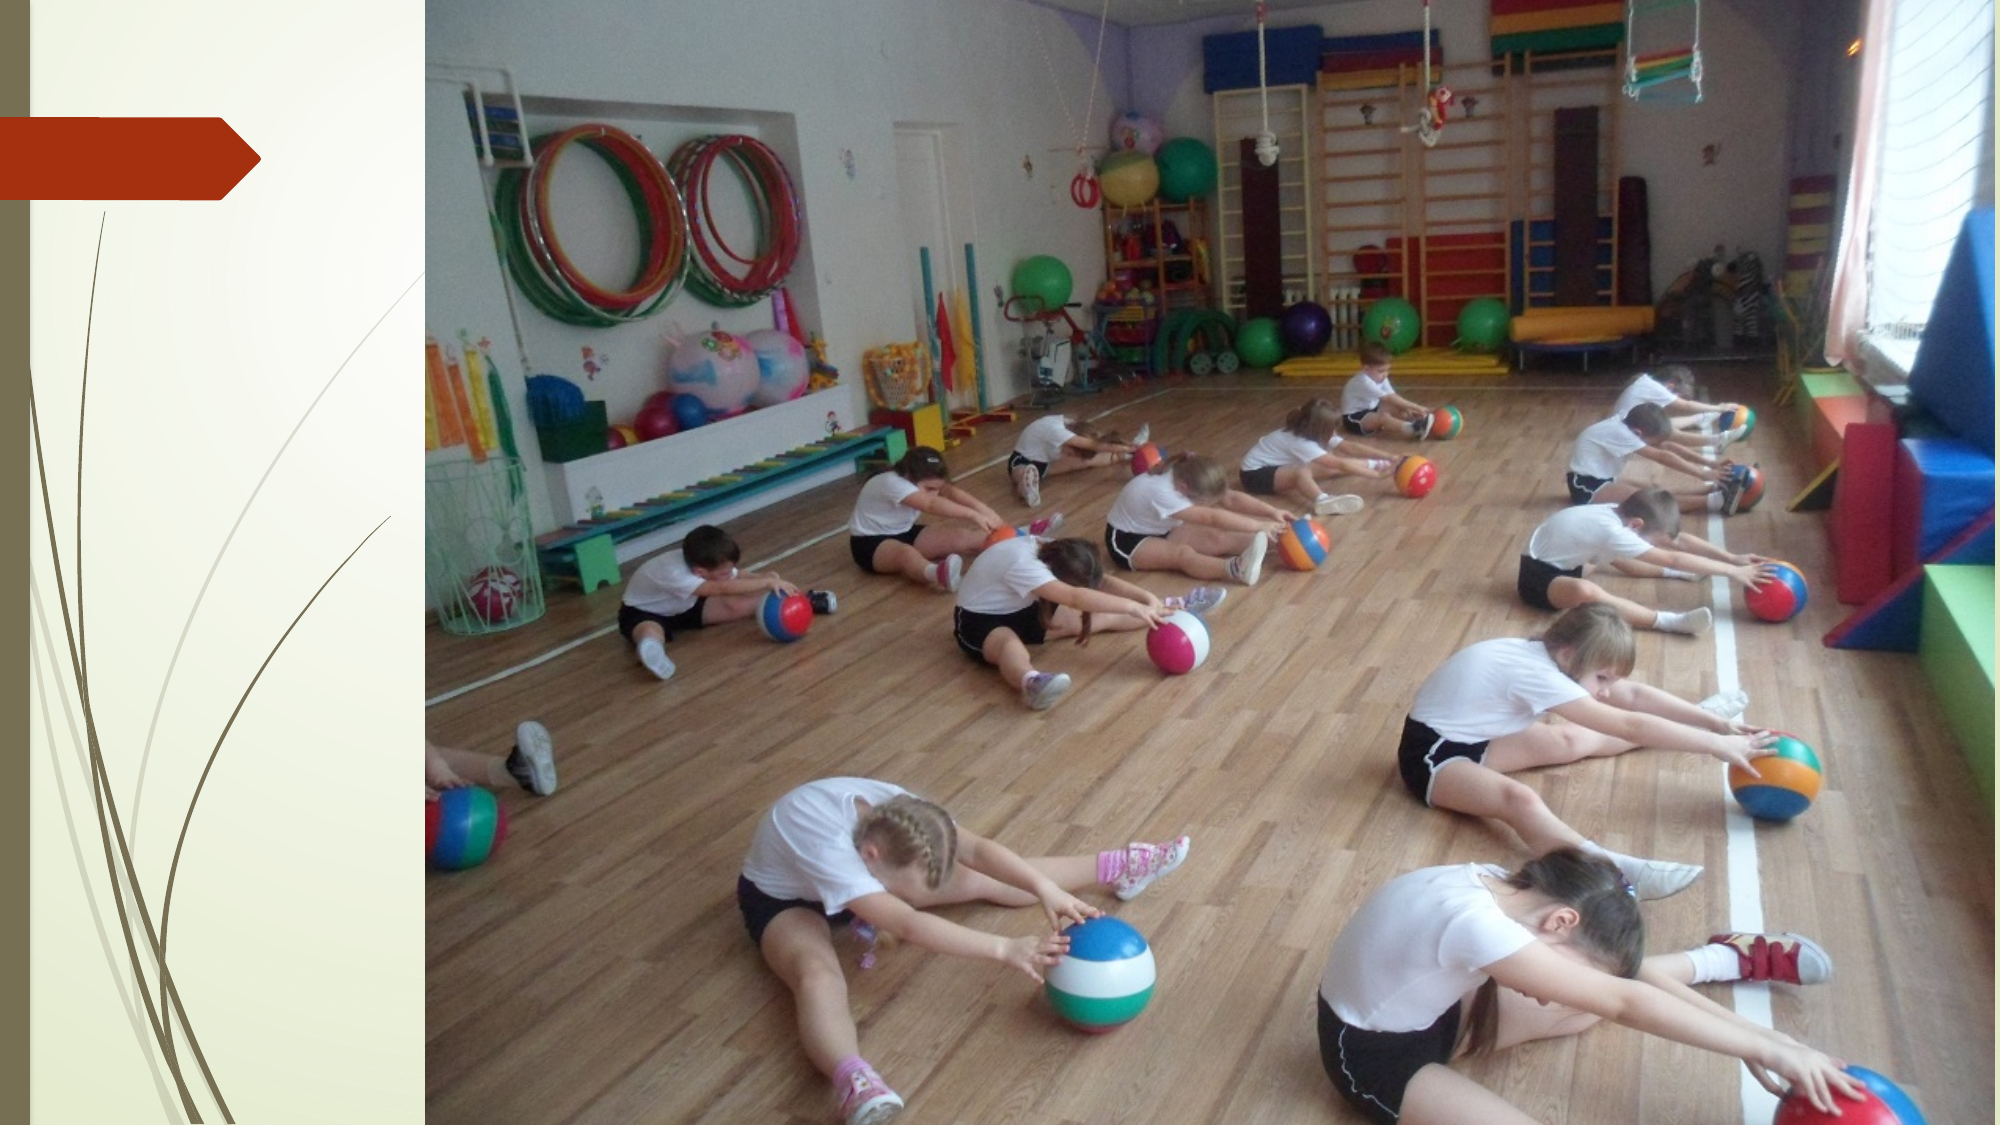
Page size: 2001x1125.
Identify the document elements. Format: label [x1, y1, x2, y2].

list [425, 0, 1995, 1125]
